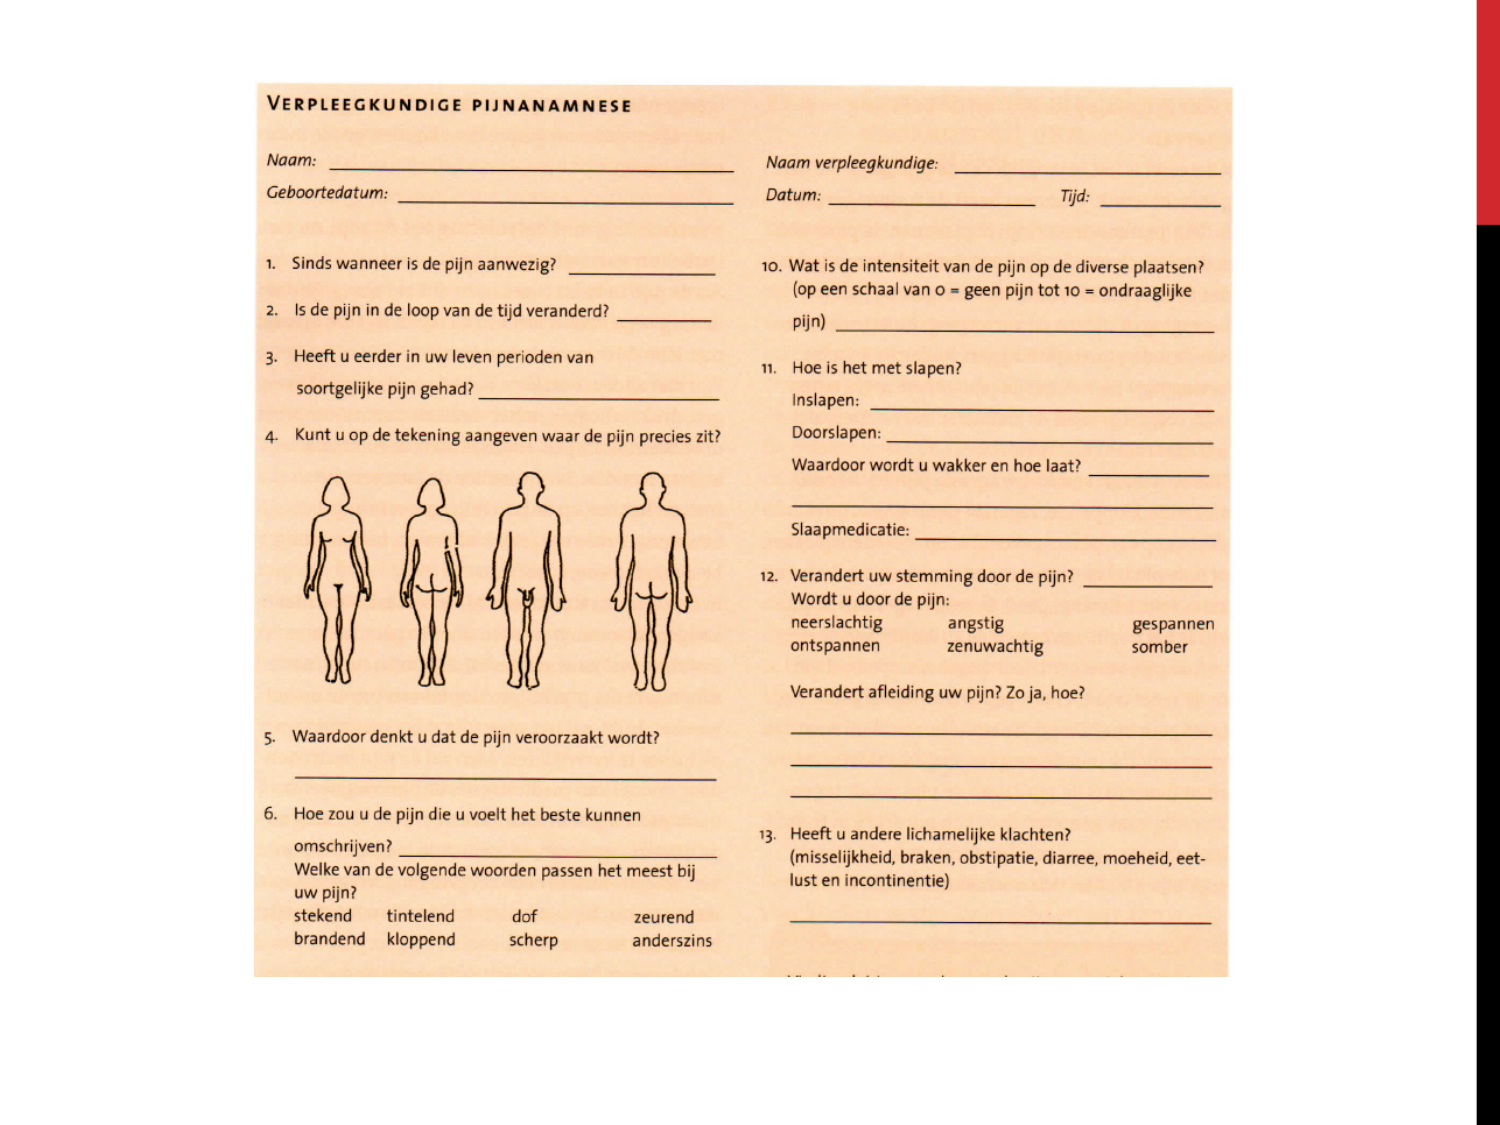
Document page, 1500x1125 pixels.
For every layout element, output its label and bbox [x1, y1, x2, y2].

list [253, 77, 1235, 978]
